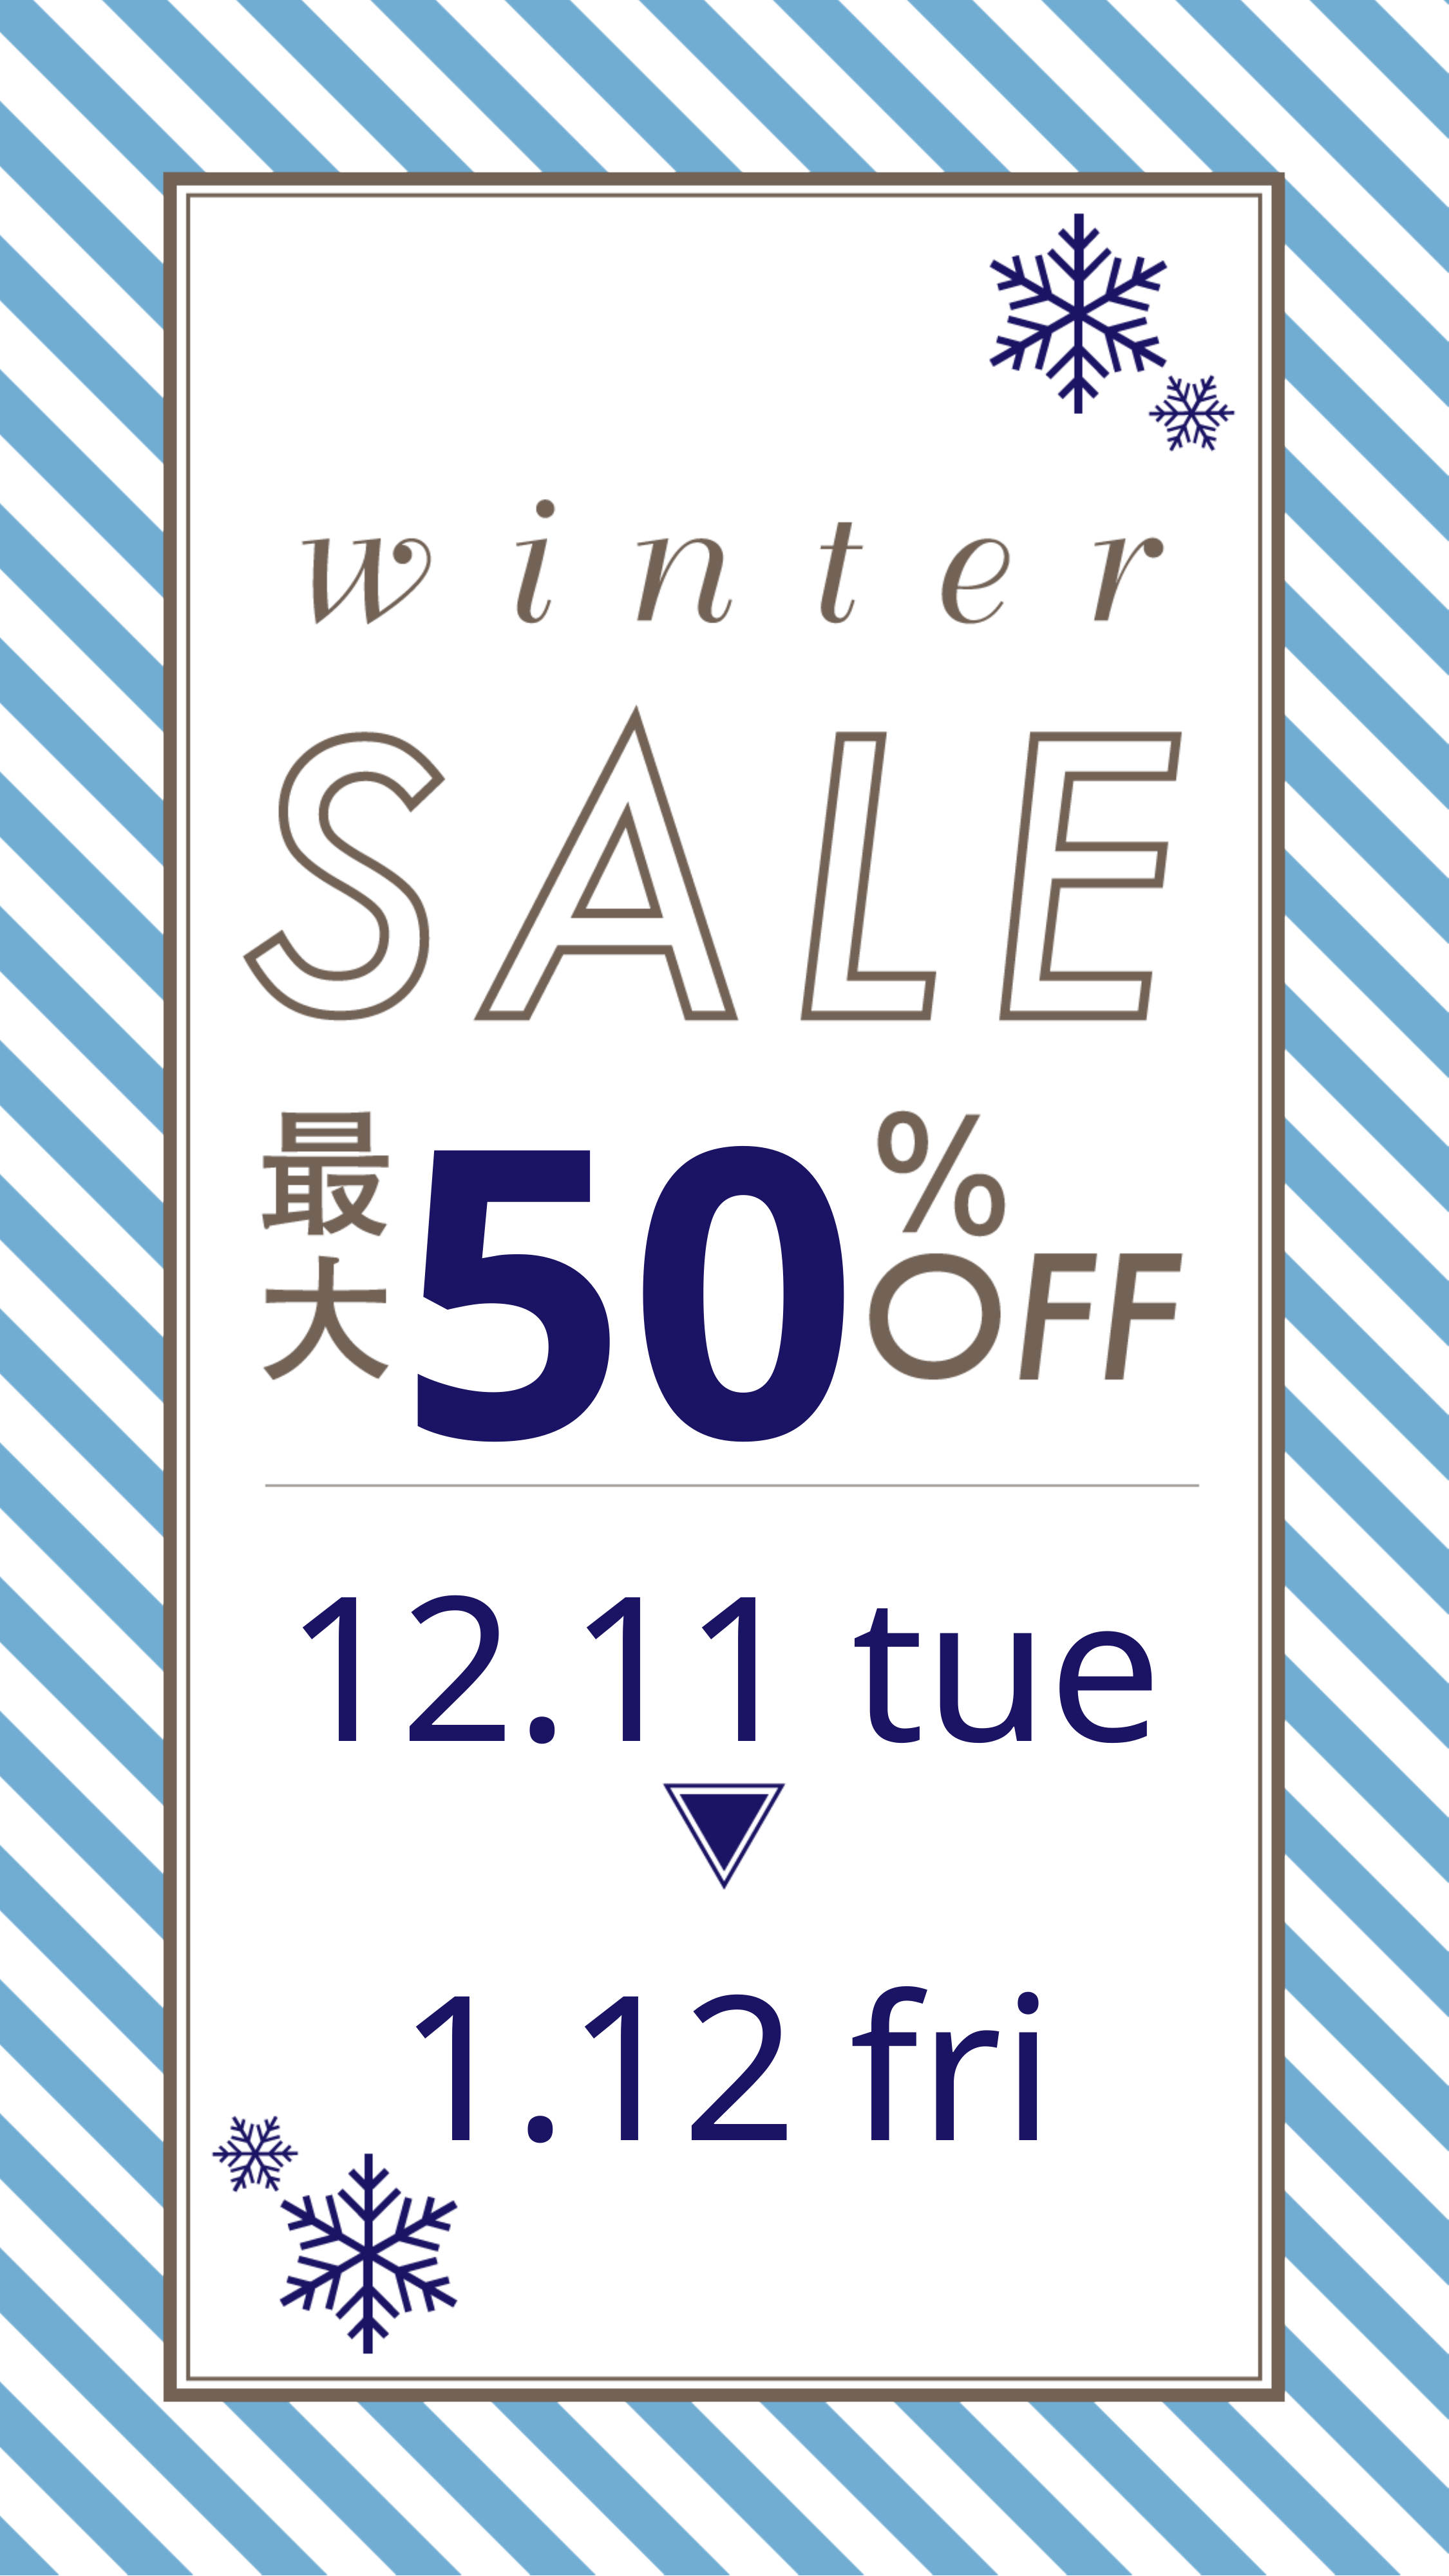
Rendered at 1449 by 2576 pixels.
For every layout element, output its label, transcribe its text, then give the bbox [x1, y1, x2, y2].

text_box 12.11 tue [204, 1415, 1244, 1787]
text_box 50 [388, 789, 911, 1415]
picture [0, 0, 1449, 2575]
text_box 1.12 fri [209, 1814, 1244, 2186]
